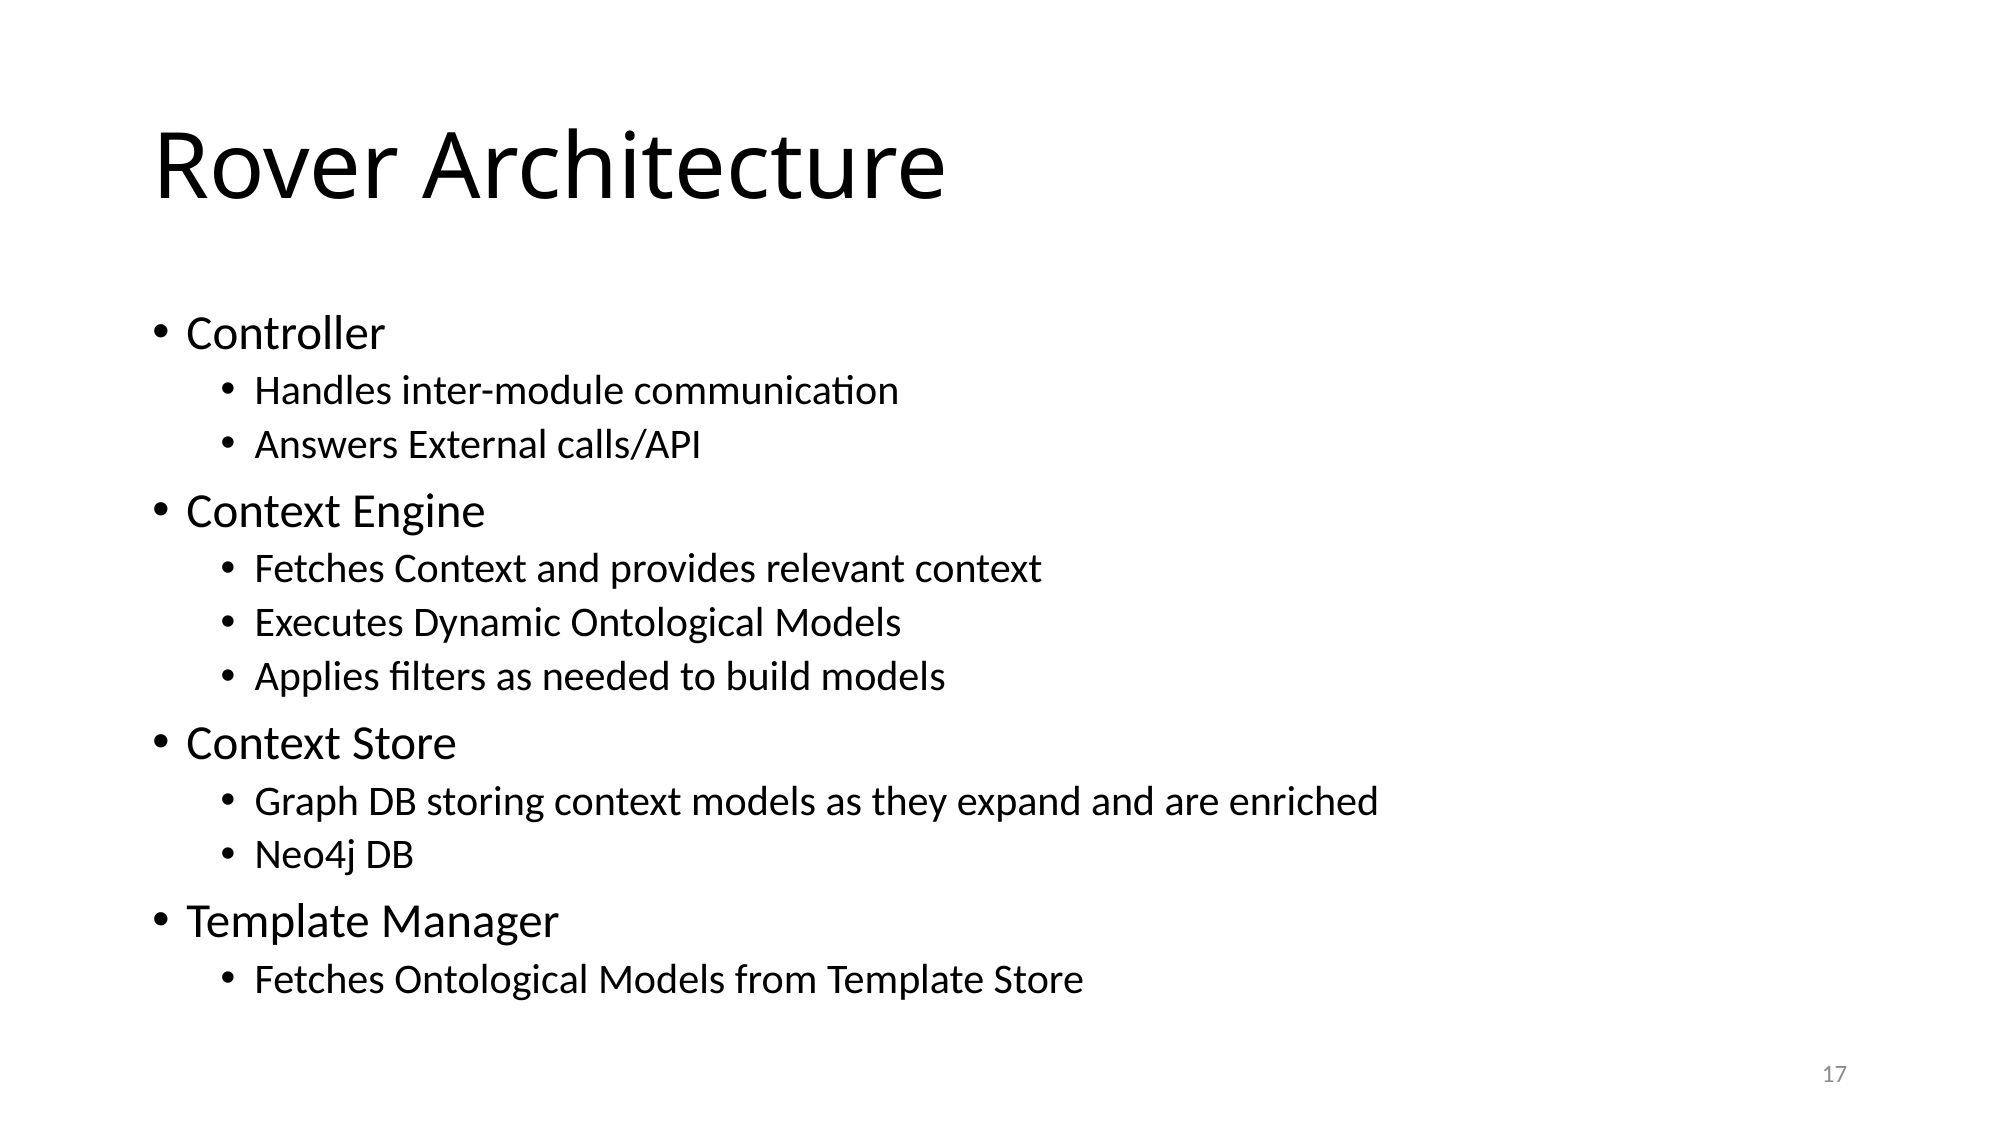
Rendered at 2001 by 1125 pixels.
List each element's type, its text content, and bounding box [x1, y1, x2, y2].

slide_number 17 [1412, 1042, 1863, 1103]
title Rover Architecture [137, 59, 1863, 278]
list Controller Handles inter-module communication Answers External calls/API Context Engine Fetches Context and provides relevant context Executes Dynamic Ontological Models Applies filters as needed to build models Context Store Graph DB storing context models as they expand and are enriched Neo4j DB Template Manager Fetches Ontological Models from Template Store [137, 299, 1863, 1014]
